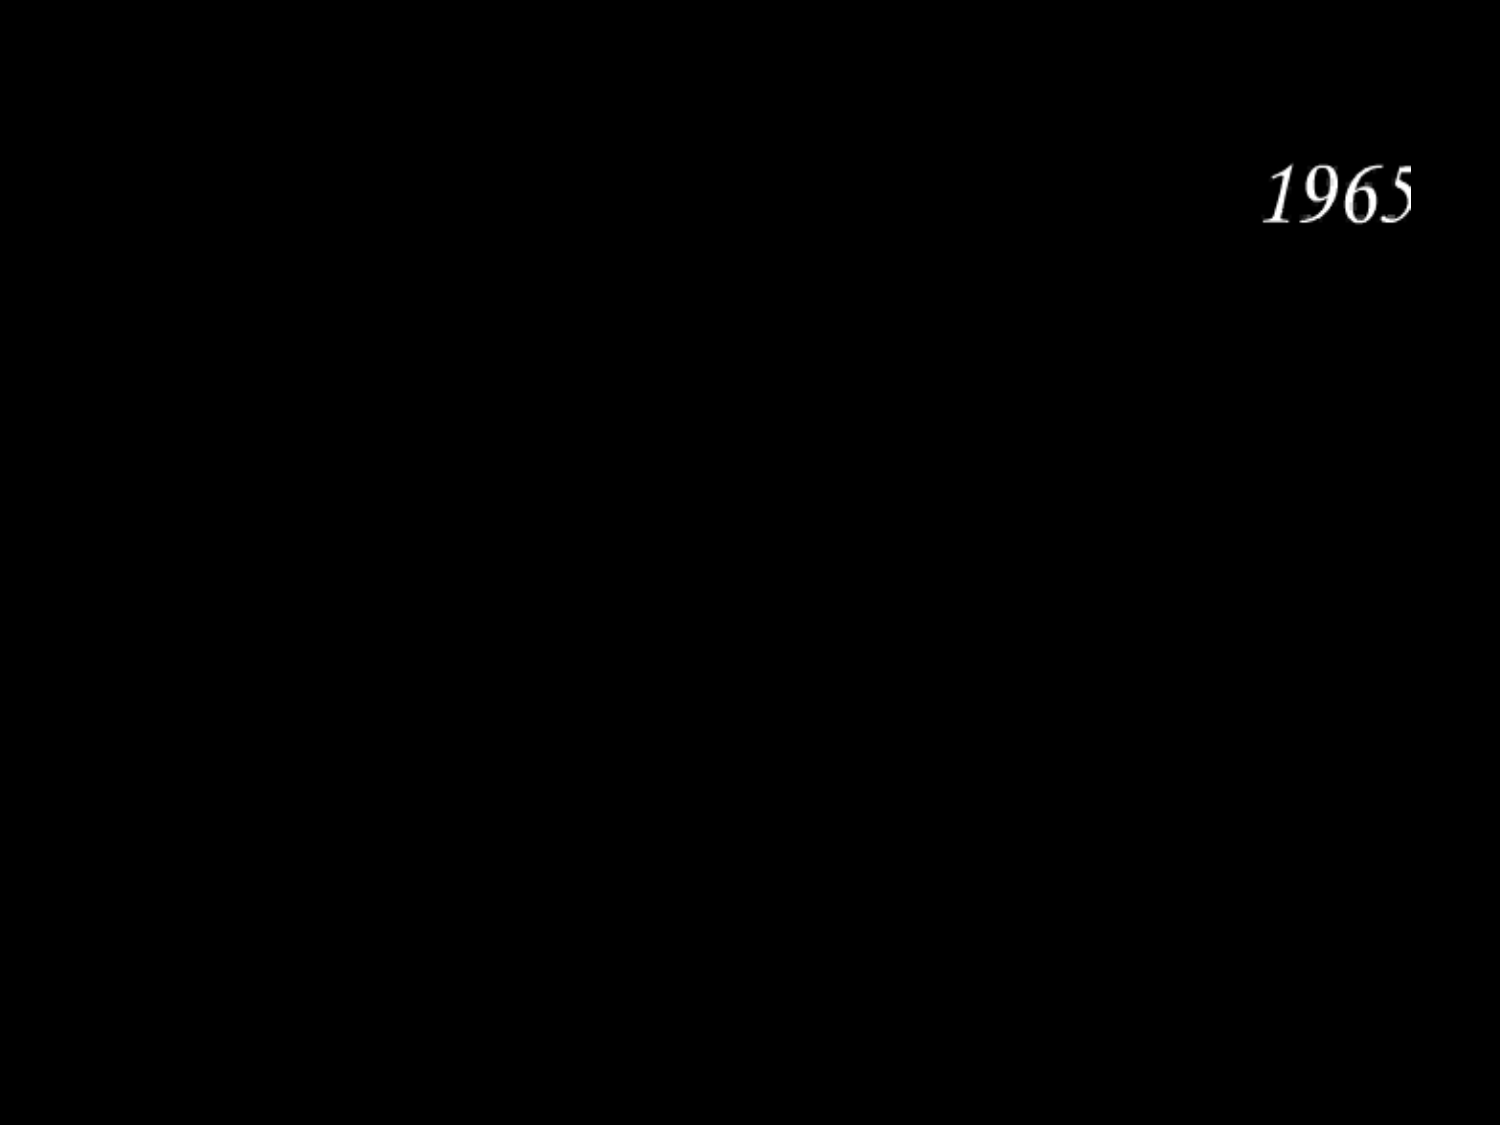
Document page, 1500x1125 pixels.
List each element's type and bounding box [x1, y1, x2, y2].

text_box [69, 137, 1412, 1051]
